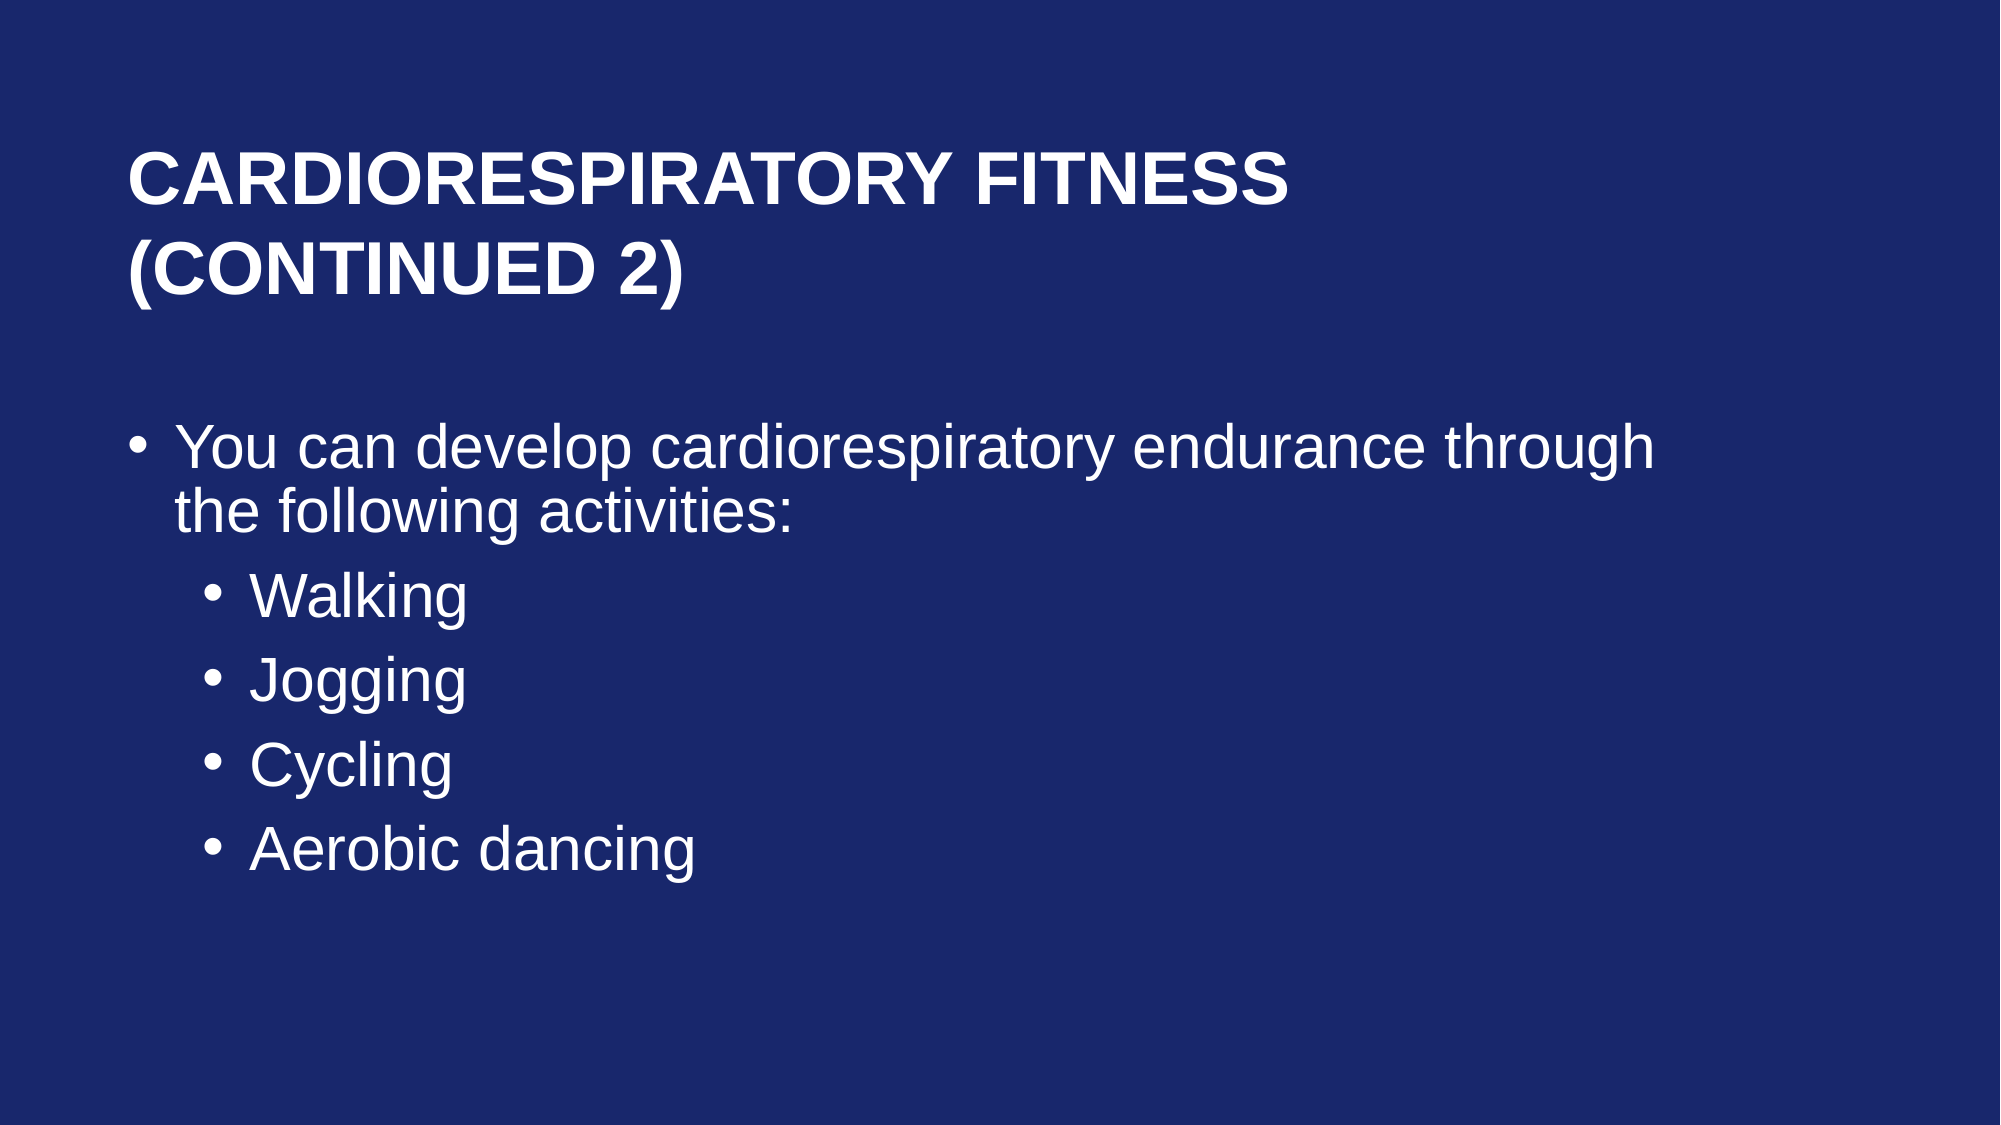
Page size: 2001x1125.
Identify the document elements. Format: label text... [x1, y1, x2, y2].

list You can develop cardiorespiratory endurance through the following activities: Walking Jogging Cycling Aerobic dancing [112, 351, 1775, 950]
title Cardiorespiratory fitness (Continued 2) [112, 99, 1775, 339]
